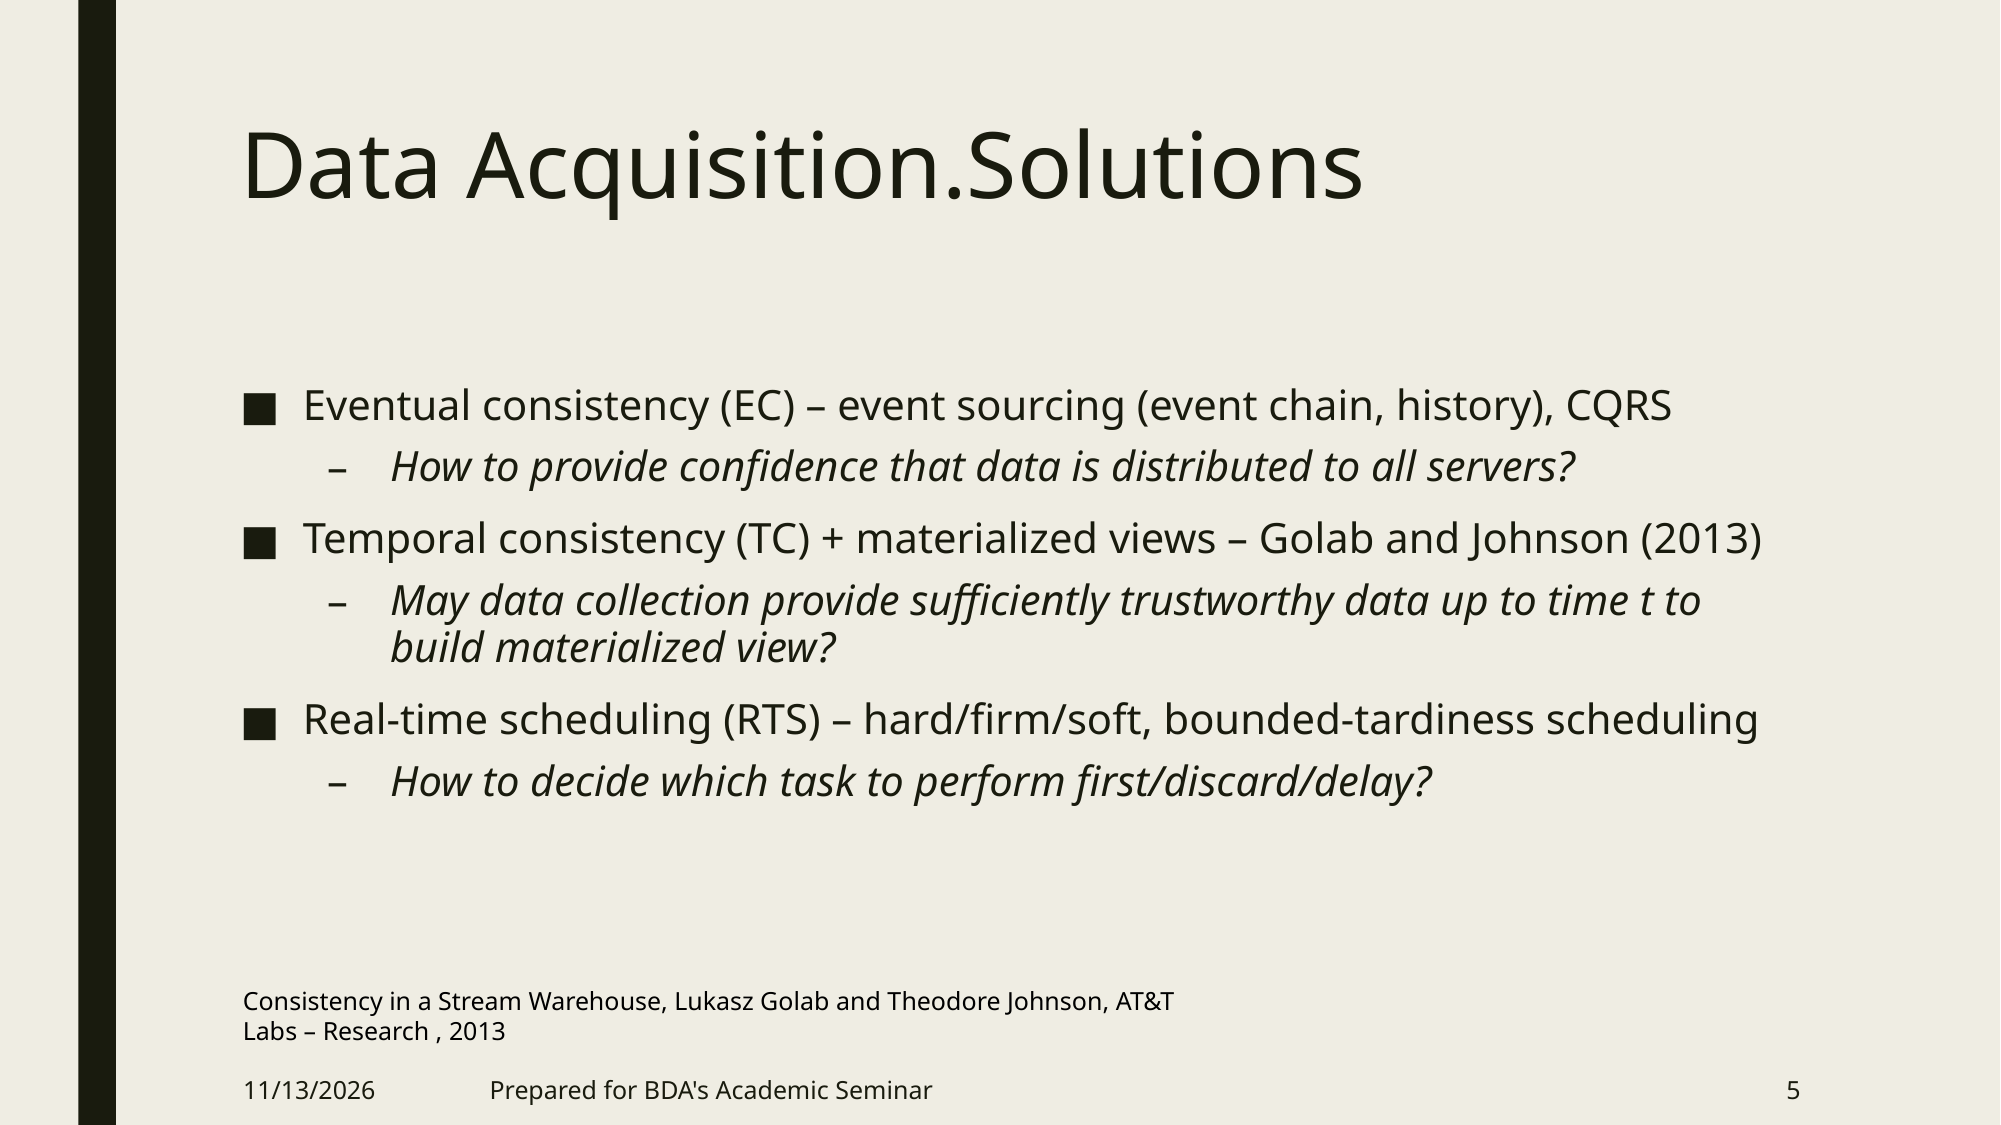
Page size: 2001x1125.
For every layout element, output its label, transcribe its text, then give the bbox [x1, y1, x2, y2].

footer Prepared for BDA's Academic Seminar [474, 1058, 1505, 1125]
slide_number 5 [1553, 1058, 1816, 1125]
list Eventual consistency (EC) – event sourcing (event chain, history), CQRS How to provide confidence that data is distributed to all servers? Temporal consistency (TC) + materialized views – Golab and Johnson (2013) May data collection provide sufficiently trustworthy data up to time t to build materialized view? Real-time scheduling (RTS) – hard/firm/soft, bounded-tardiness scheduling How to decide which task to perform first/discard/delay? [225, 375, 1800, 963]
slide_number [228, 1058, 426, 1125]
text_box Consistency in a Stream Warehouse, Lukasz Golab and Theodore Johnson, AT&T Labs – Research , 2013 [228, 978, 1229, 1053]
title Data Acquisition.Solutions [225, 112, 1800, 357]
